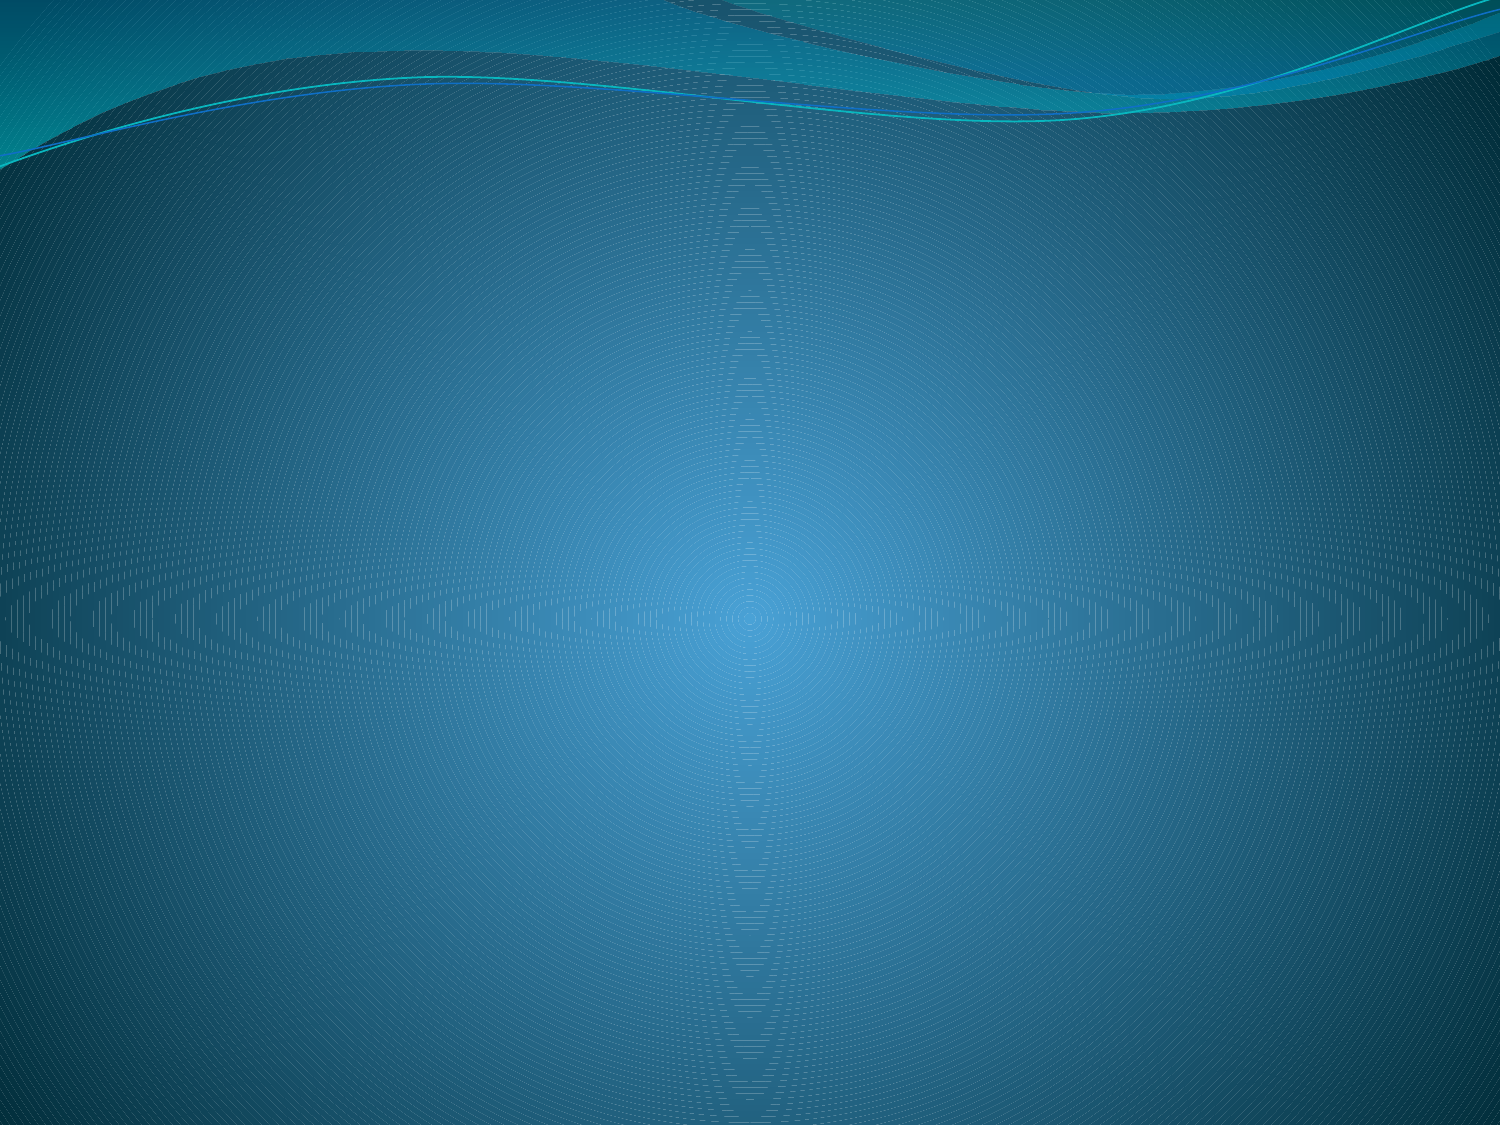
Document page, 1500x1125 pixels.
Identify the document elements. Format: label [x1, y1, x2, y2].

text_box [128, 46, 1454, 467]
